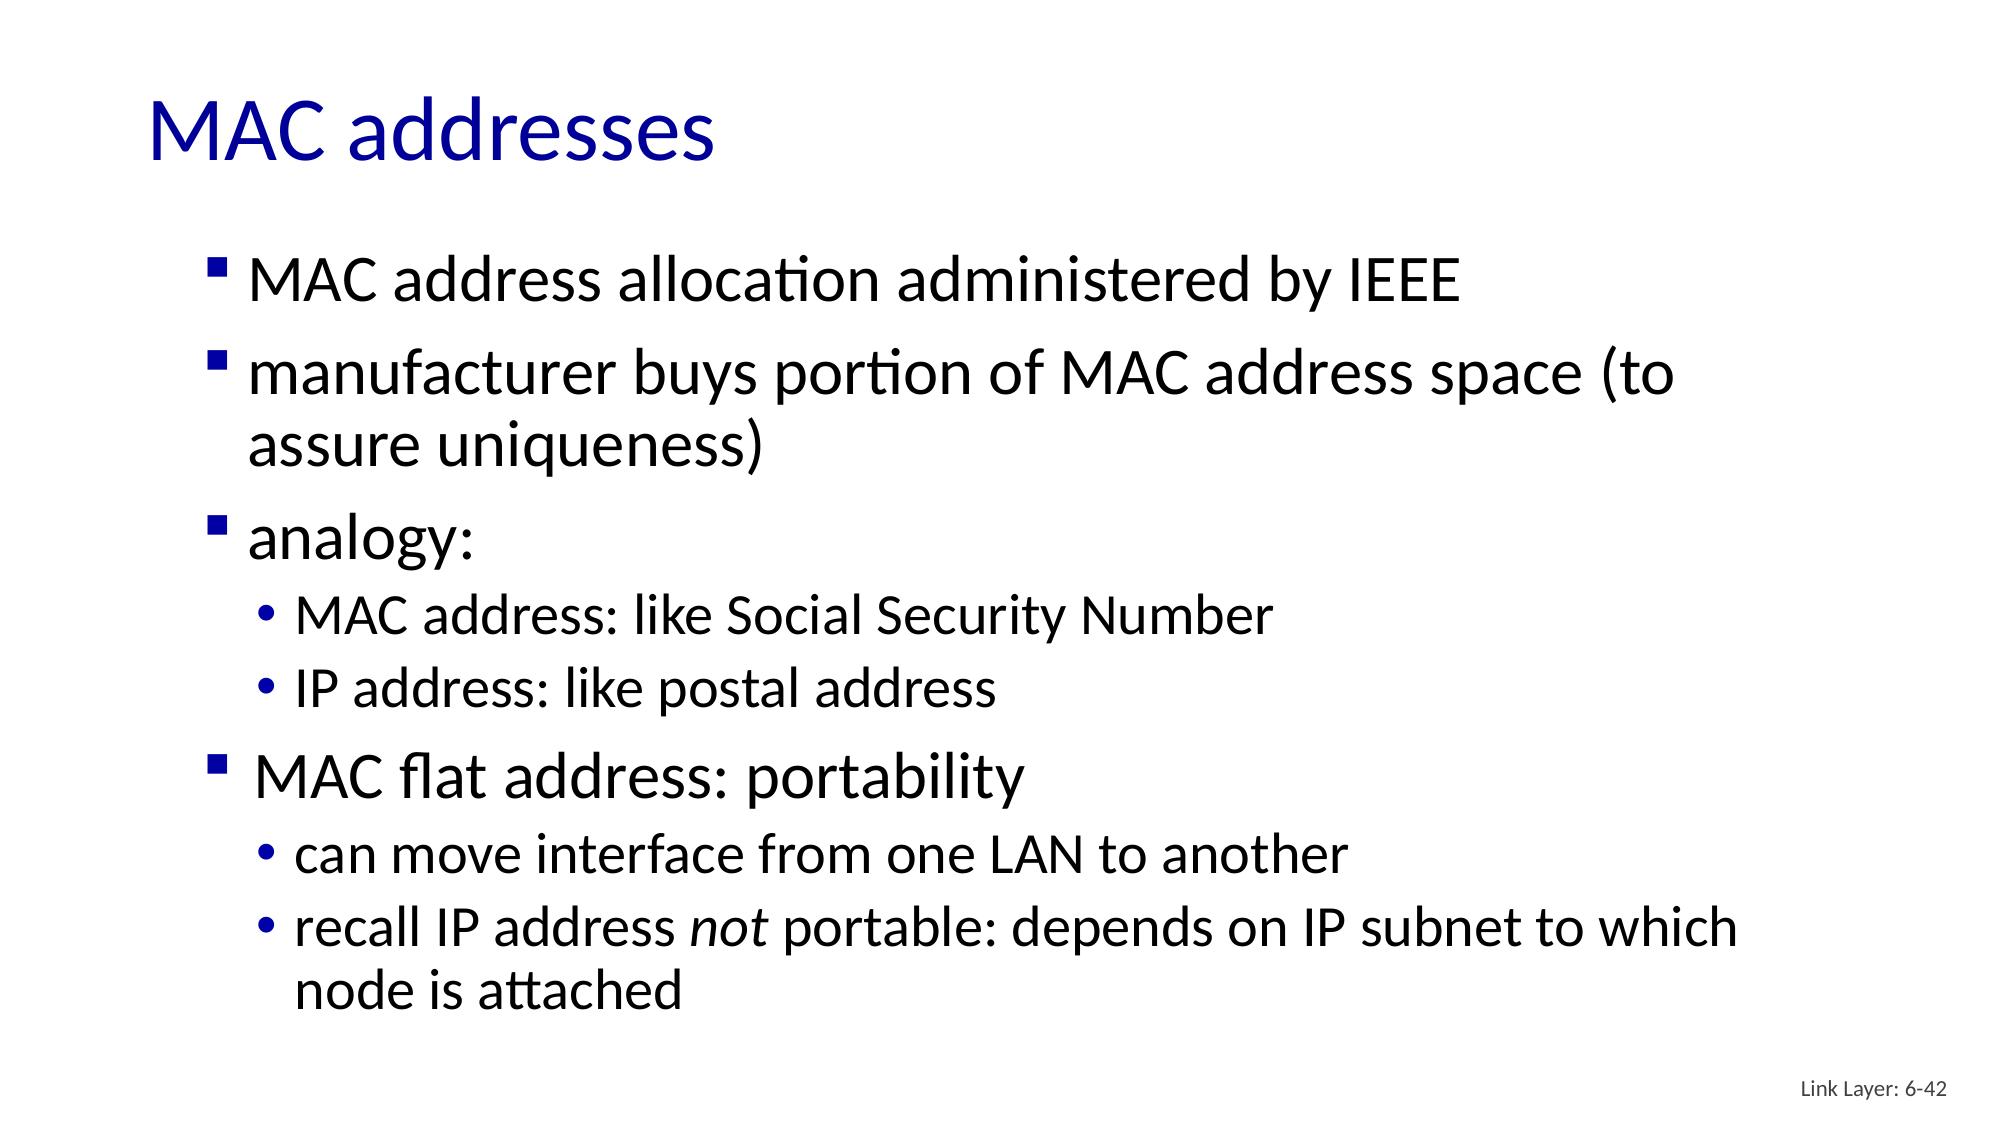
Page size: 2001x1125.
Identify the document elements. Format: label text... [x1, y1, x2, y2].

text_box MAC address allocation administered by IEEE manufacturer buys portion of MAC address space (to assure uniqueness) analogy: MAC address: like Social Security Number IP address: like postal address MAC flat address: portability can move interface from one LAN to another recall IP address not portable: depends on IP subnet to which node is attached [165, 236, 1811, 1059]
title MAC addresses [131, 57, 1857, 205]
slide_number Link Layer: 6-42 [1512, 1056, 1963, 1117]
